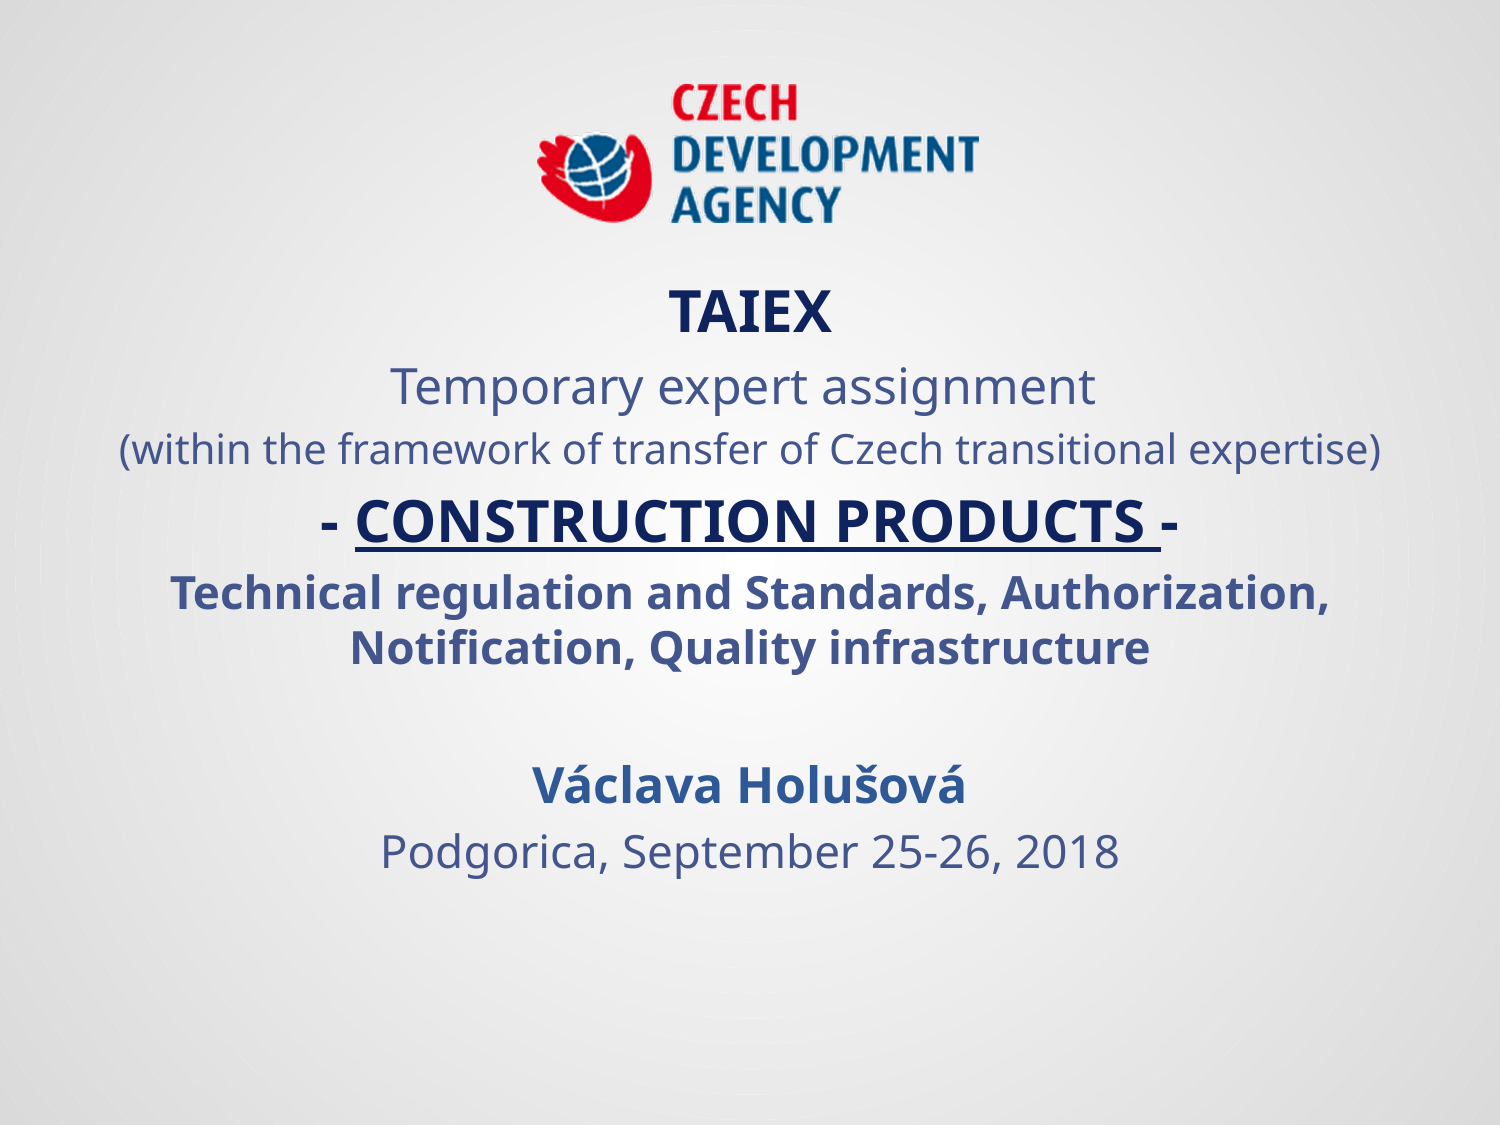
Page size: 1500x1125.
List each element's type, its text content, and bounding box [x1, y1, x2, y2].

subtitle TAIEX Temporary expert assignment (within the framework of transfer of Czech transitional expertise) - CONSTRUCTION PRODUCTS - Technical regulation and Standards, Authorization, Notification, Quality infrastructure Václava Holušová Podgorica, September 25-26, 2018 [64, 267, 1436, 1059]
title [112, 99, 1388, 267]
picture [537, 84, 979, 223]
